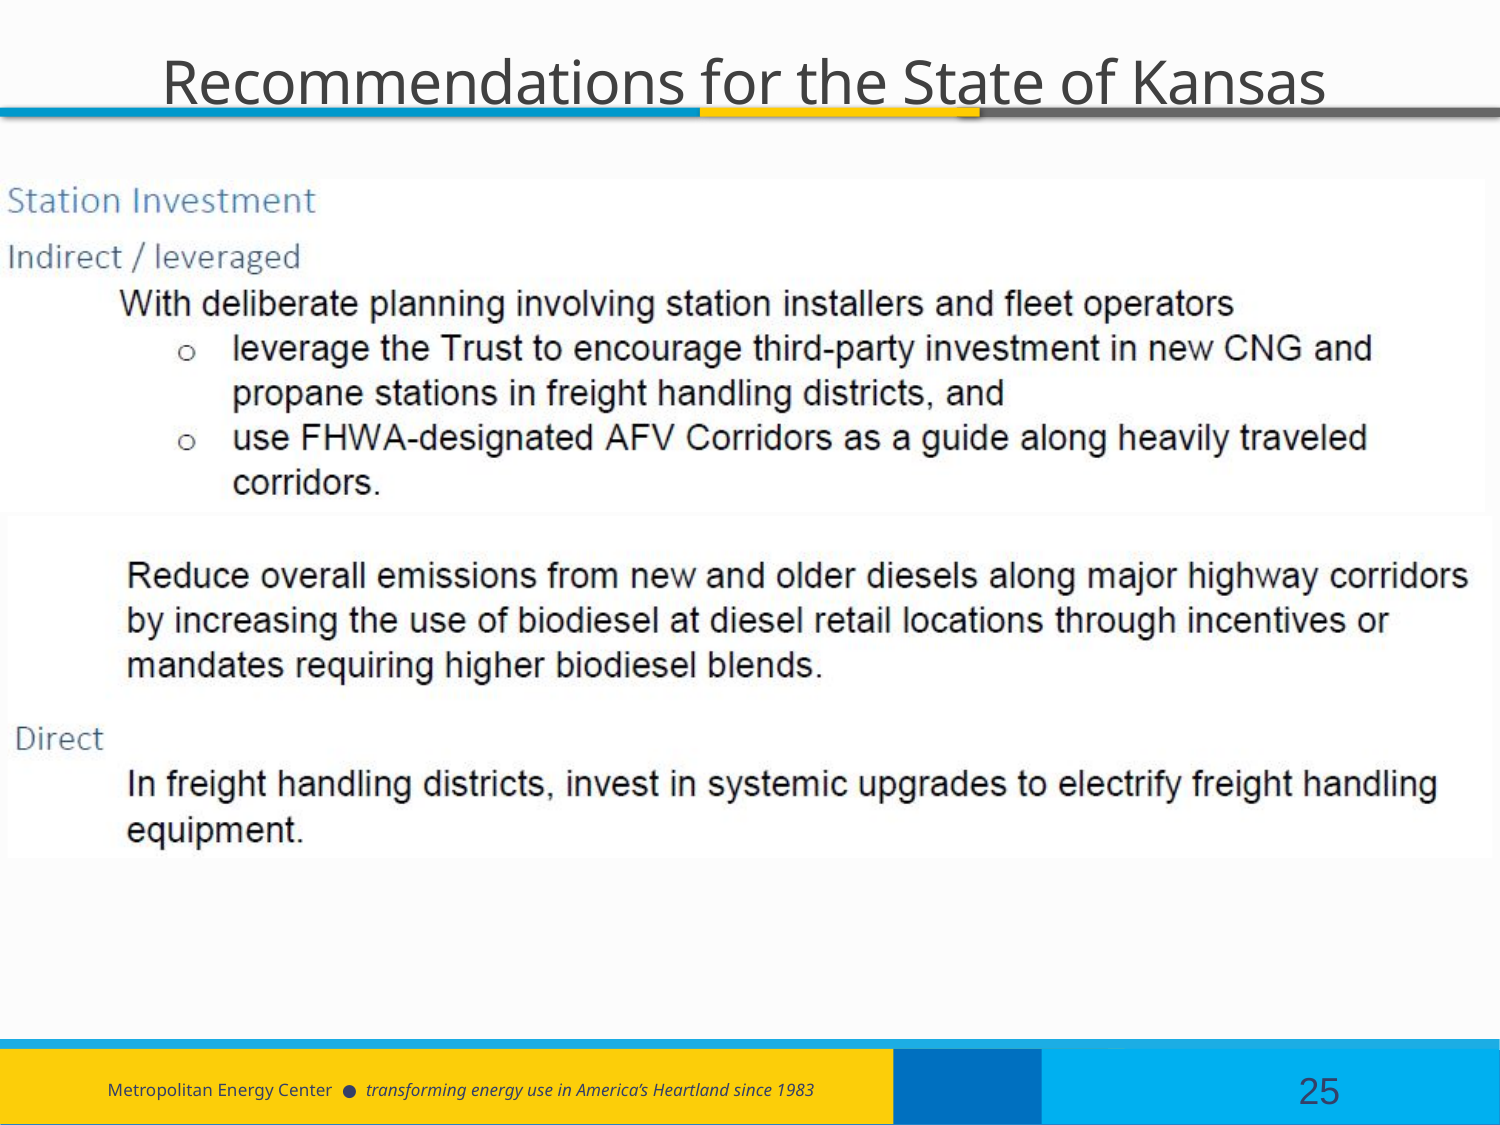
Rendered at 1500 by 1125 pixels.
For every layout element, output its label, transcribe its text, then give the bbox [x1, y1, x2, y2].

picture [6, 515, 1493, 858]
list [0, 178, 1486, 513]
title Recommendations for the State of Kansas [45, 8, 1444, 125]
